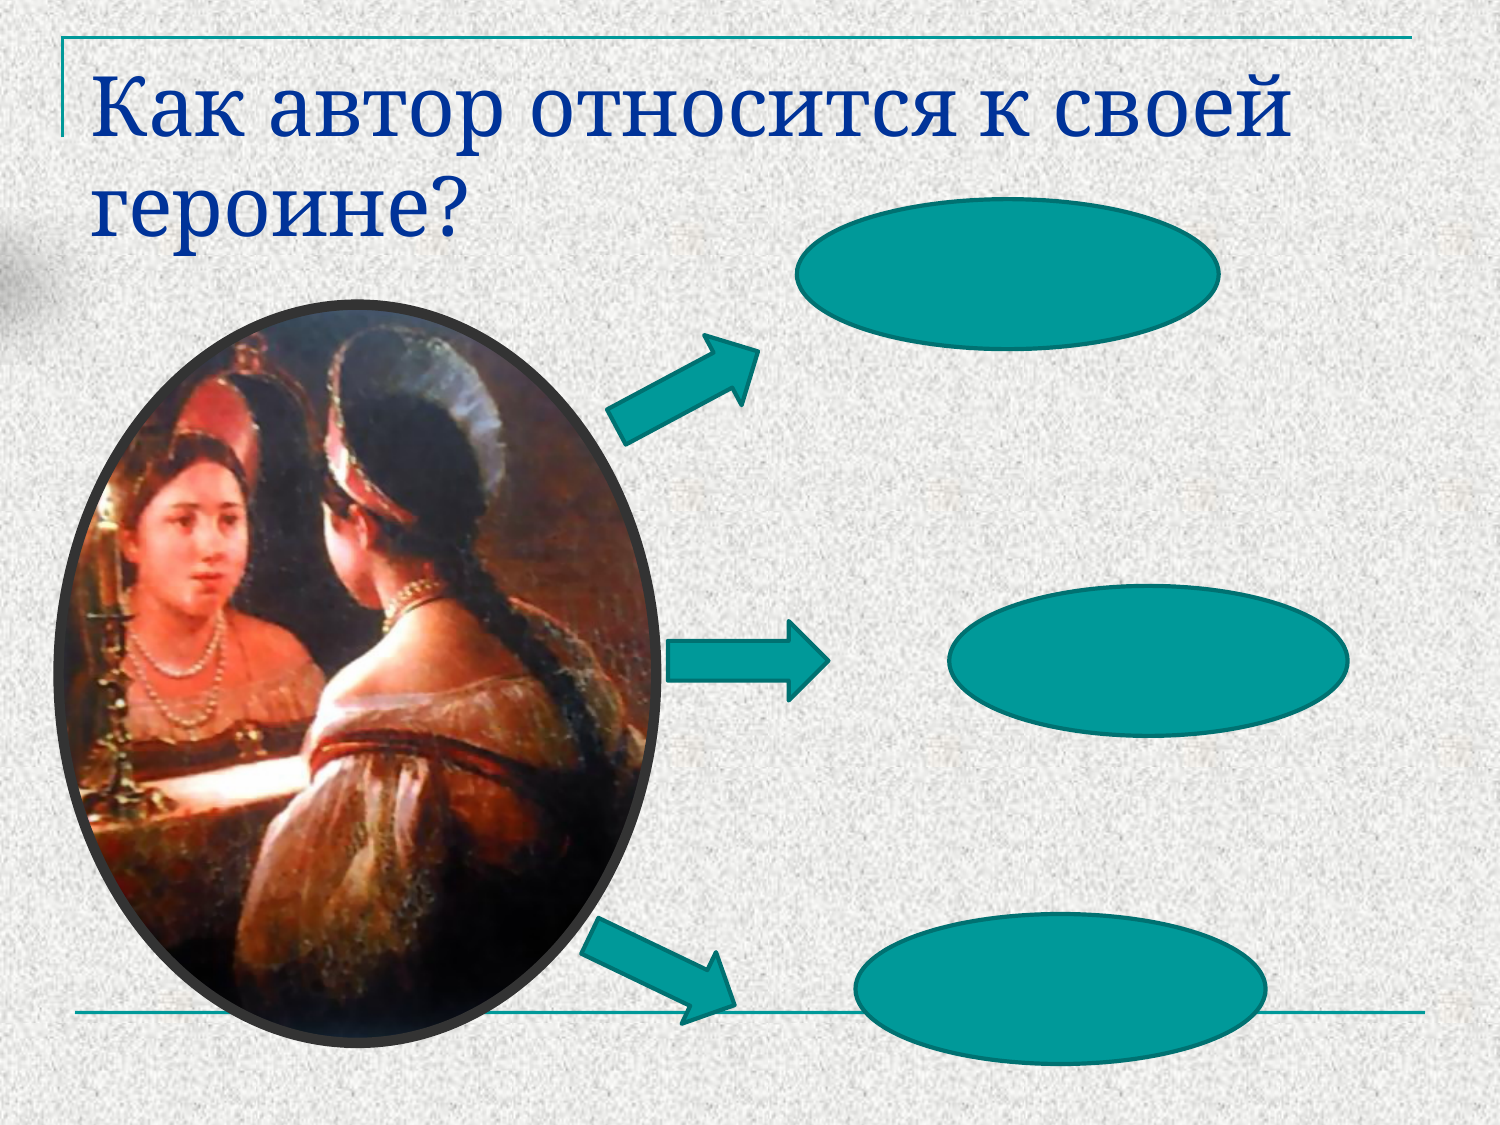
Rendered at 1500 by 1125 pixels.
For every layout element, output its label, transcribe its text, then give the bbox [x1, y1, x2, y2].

text_box [853, 911, 1268, 1067]
text_box [947, 583, 1350, 738]
title Как автор относится к своей героине? [74, 45, 1426, 233]
picture [0, 0, 1500, 1125]
text_box [661, 333, 760, 429]
text_box [661, 945, 737, 1026]
text_box [794, 197, 1221, 352]
text_box [665, 619, 831, 703]
